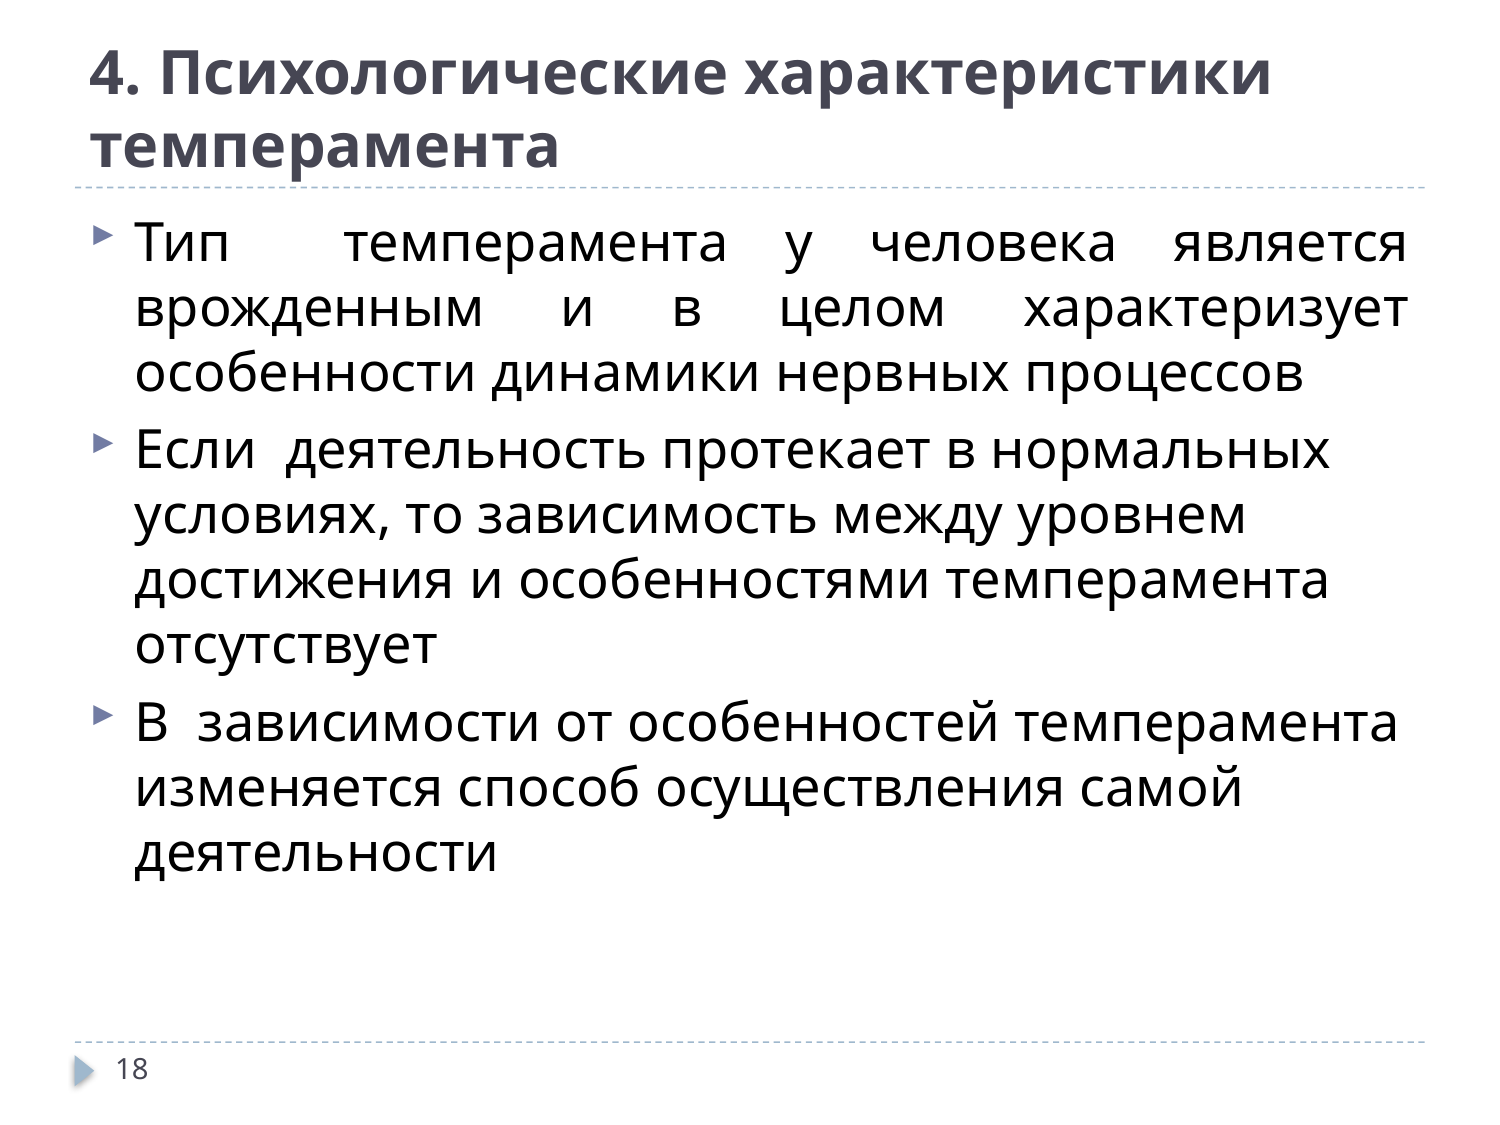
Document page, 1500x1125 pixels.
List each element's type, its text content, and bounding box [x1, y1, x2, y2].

title 4. Психологические характеристики темперамента [75, 24, 1425, 188]
slide_number 18 [100, 1042, 426, 1103]
list Тип темперамента у человека является врожденным и в целом характеризует особенности динамики нервных процессов Если деятельность протекает в нормальных условиях, то зависимость между уровнем достижения и особенностями темперамента отсутствует В зависимости от особенностей темперамента изменяется способ осуществления самой деятельности [75, 200, 1425, 1010]
